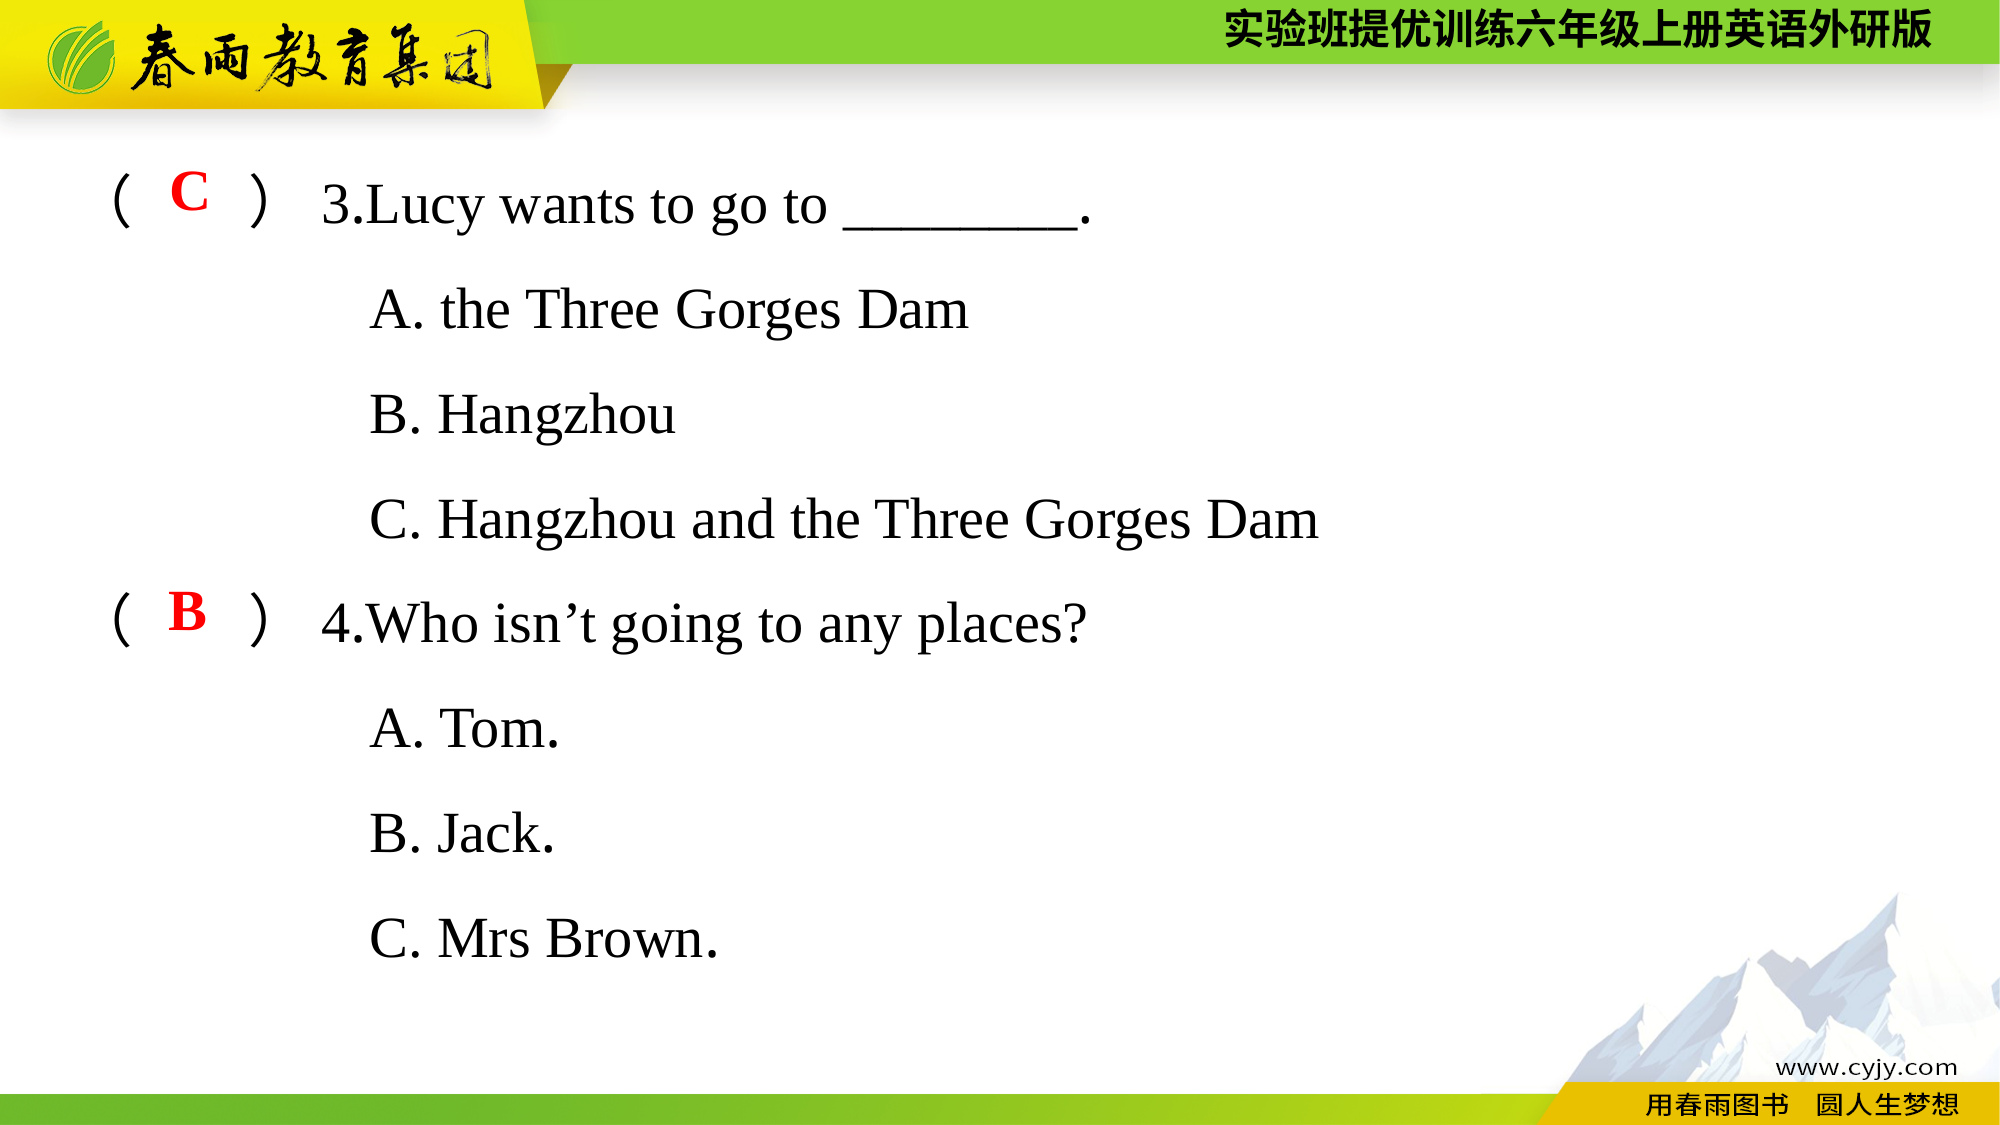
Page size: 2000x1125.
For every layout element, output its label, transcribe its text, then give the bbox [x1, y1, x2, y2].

picture [0, 0, 2000, 1125]
text_box B [154, 565, 223, 650]
list （ ）3.Lucy wants to go to ________. A. the Three Gorges Dam B. Hangzhou C. Hangzhou and the Three Gorges Dam （ ）4.Who isn’t going to any places? A. Tom. B. Jack. C. Mrs Brown. [59, 122, 1944, 986]
text_box C [154, 144, 227, 230]
